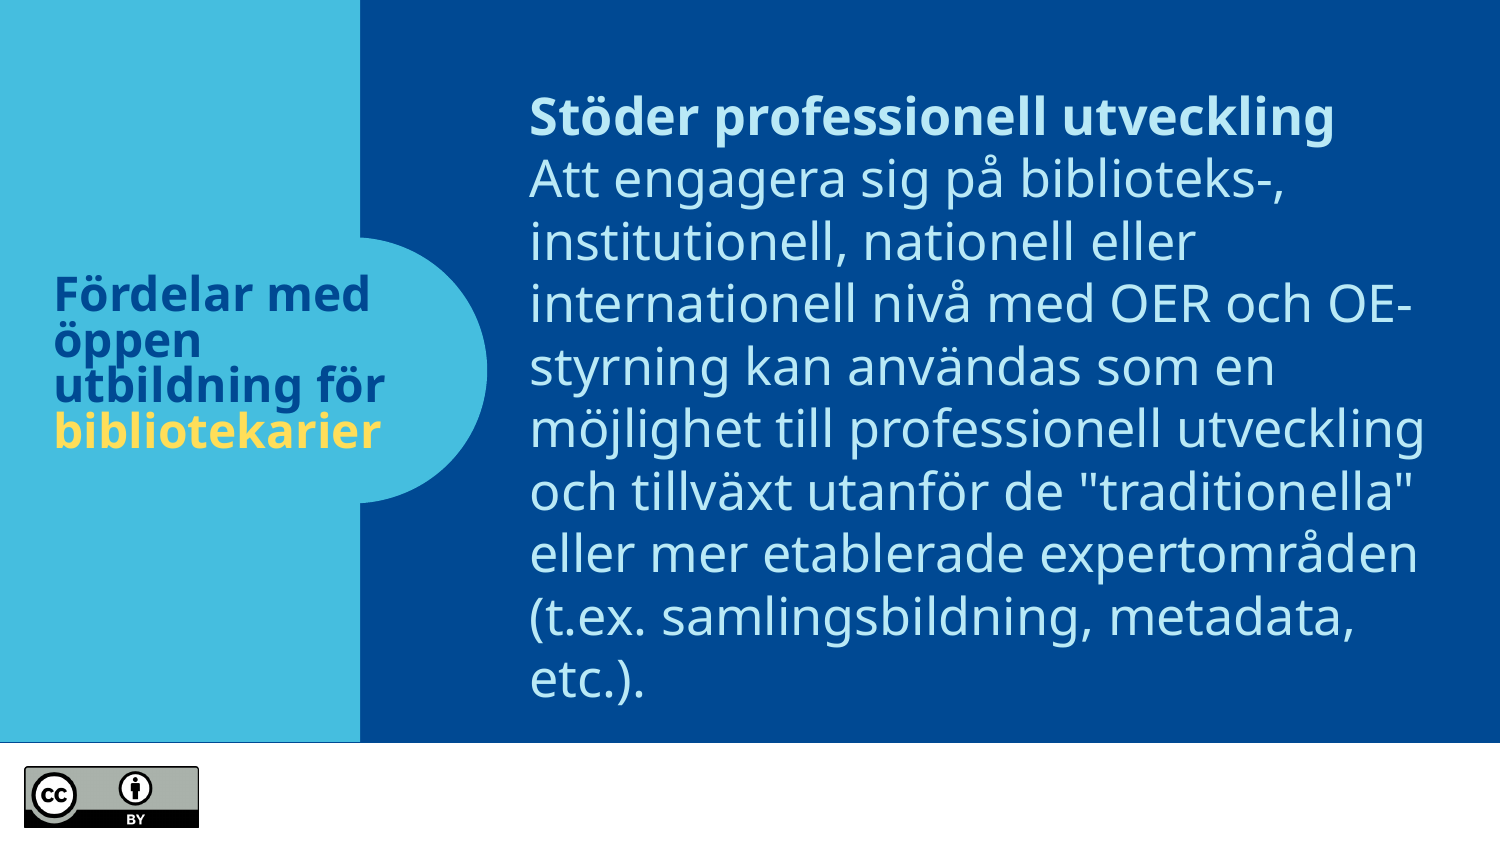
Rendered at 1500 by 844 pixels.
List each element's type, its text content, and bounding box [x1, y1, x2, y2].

text_box [0, 0, 361, 742]
text_box [268, 474, 437, 504]
text_box Stöder professionell utveckling Att engagera sig på biblioteks-, institutionell, nationell eller internationell nivå med OER och OE-styrning kan användas som en möjlighet till professionell utveckling och tillväxt utanför de "traditionella" eller mer etablerade expertområden (t.ex. samlingsbildning, metadata, etc.). [514, 68, 1489, 723]
text_box [278, 237, 427, 259]
picture [24, 765, 199, 828]
text_box [458, 287, 488, 454]
text_box Fördelar med öppen utbildning för bibliotekarier [38, 259, 458, 474]
text_box [0, 750, 1500, 844]
